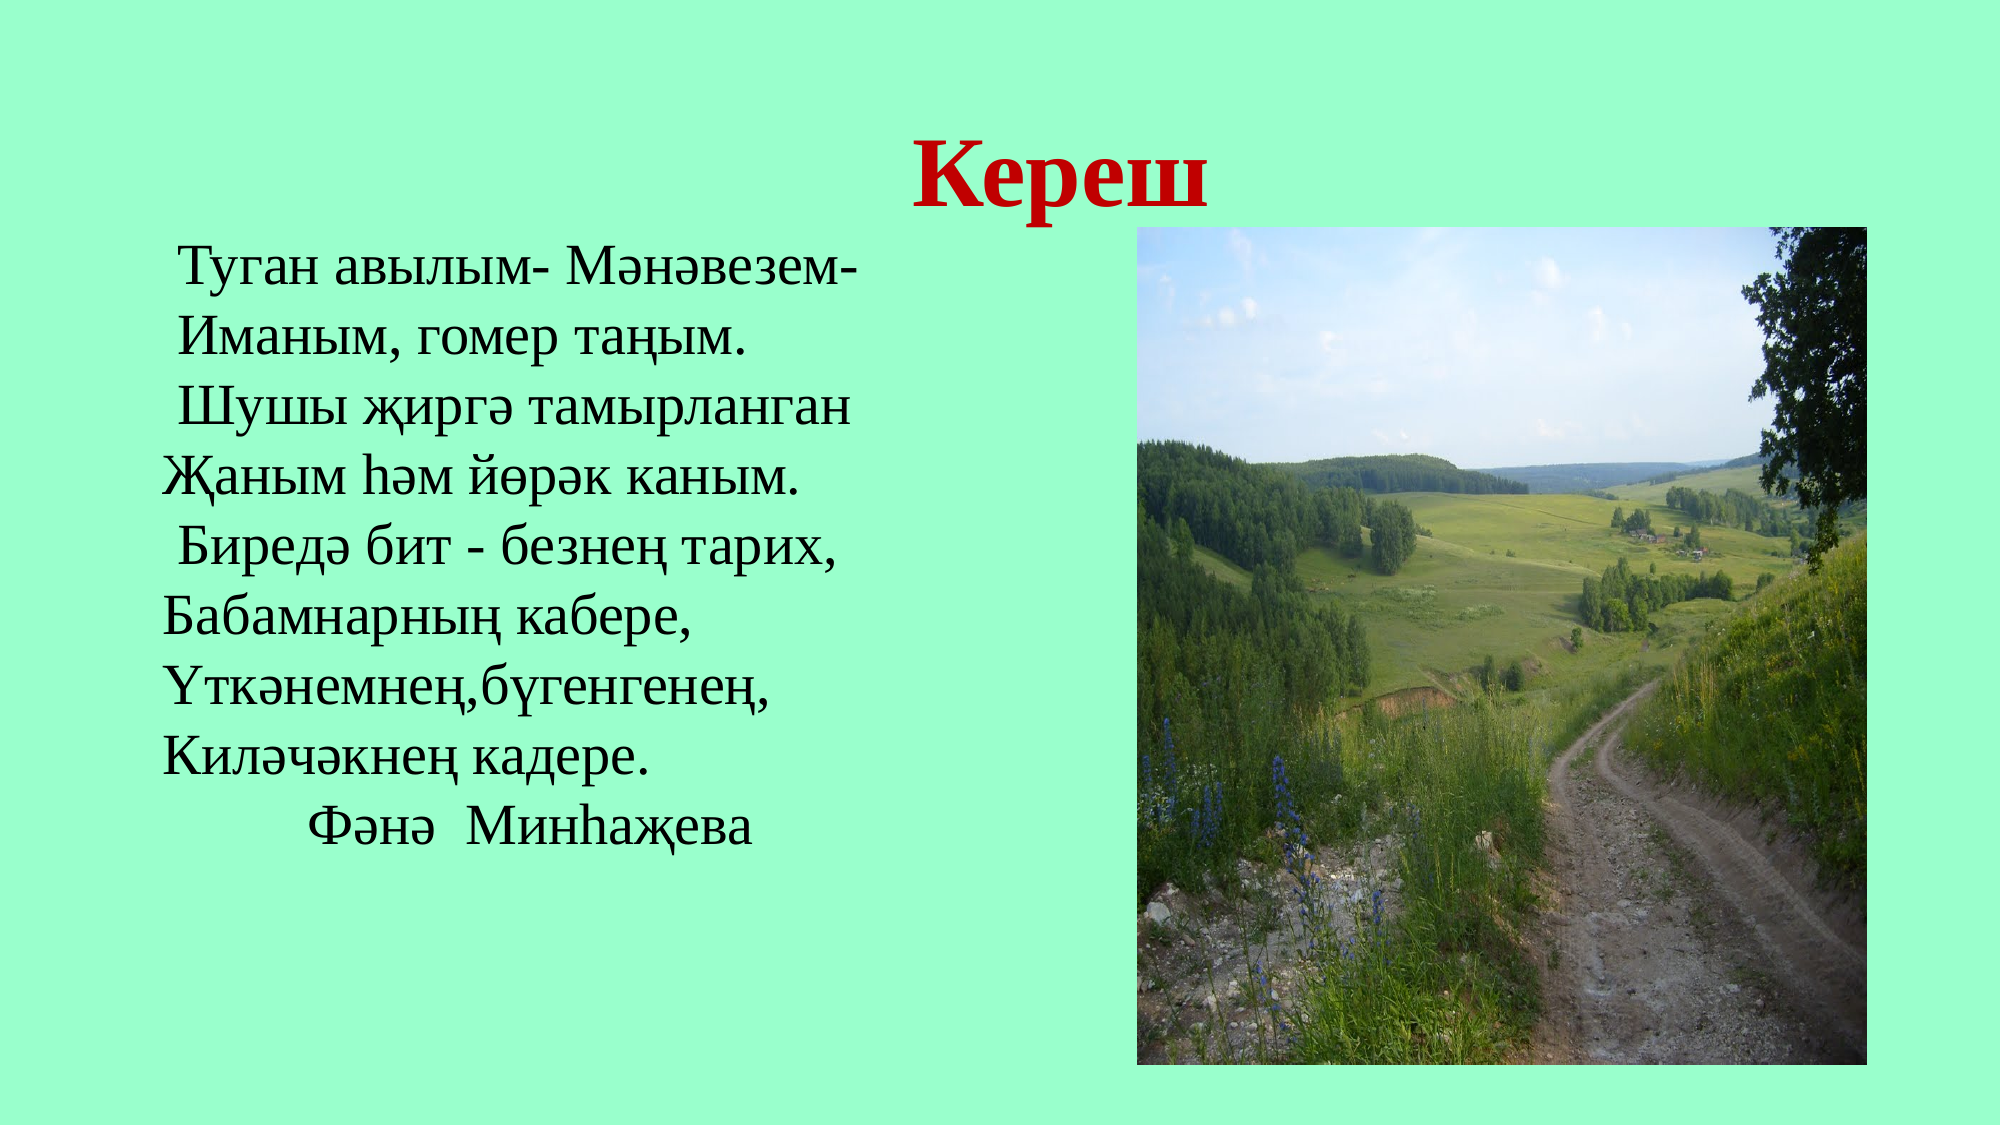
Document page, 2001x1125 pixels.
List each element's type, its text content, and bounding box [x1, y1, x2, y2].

text_box Кереш Туган авылым- Мәнәвезем- Иманым, гомер таңым. Шушы җиргә тамырланган Җаным һәм йөрәк каным. Биредә бит - безнең тарих, Бабамнарның кабере, Үткәнемнең,бүгенгенең, Киләчәкнең кадере. Фәнә Минһаҗева [147, 99, 1500, 864]
picture [1137, 227, 1867, 1065]
